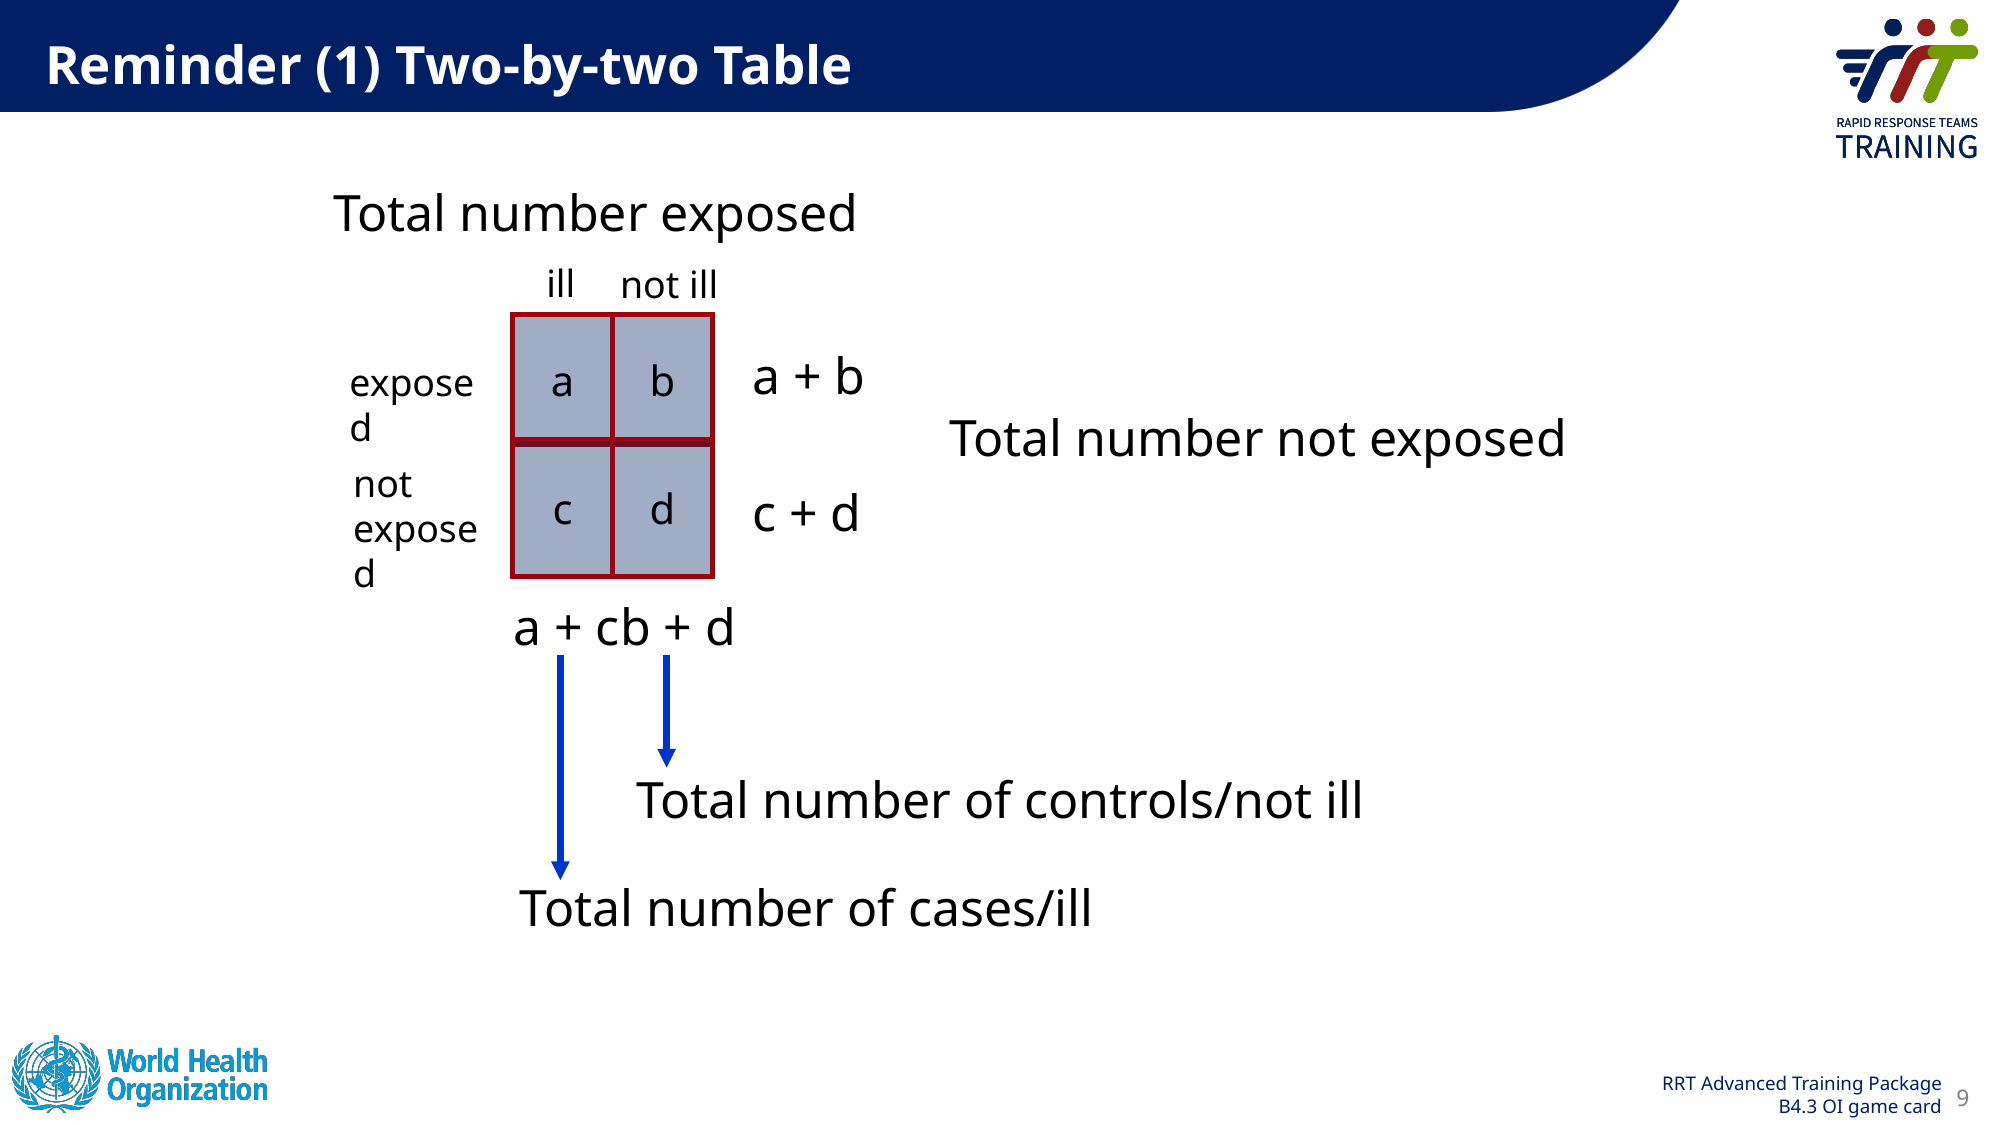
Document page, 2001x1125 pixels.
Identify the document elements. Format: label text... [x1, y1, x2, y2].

text_box Total number not exposed [941, 399, 1690, 475]
picture [36, 1088, 78, 1105]
picture [24, 1054, 36, 1087]
picture [50, 1108, 62, 1113]
picture [30, 1083, 37, 1091]
picture [12, 1035, 54, 1068]
picture [46, 1056, 54, 1062]
list Total number exposed [325, 180, 1675, 945]
text_box b + d [641, 588, 785, 663]
text_box [660, 655, 673, 768]
picture [71, 1053, 90, 1091]
picture [34, 1054, 43, 1078]
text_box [341, 252, 736, 578]
text_box a + b [744, 337, 918, 412]
text_box Total number of controls/not ill [628, 761, 1489, 837]
text_box c + d [744, 474, 918, 550]
picture [0, 0, 1708, 112]
picture [22, 1062, 26, 1077]
picture [40, 1062, 47, 1070]
text_box [554, 655, 567, 881]
text_box Reminder (1) Two-by-two Table [23, 15, 1041, 121]
text_box a + c [505, 588, 641, 663]
text_box Total number of cases/ill [512, 869, 1260, 945]
picture [12, 1083, 48, 1113]
picture [59, 1035, 267, 1113]
picture [1835, 19, 1978, 167]
